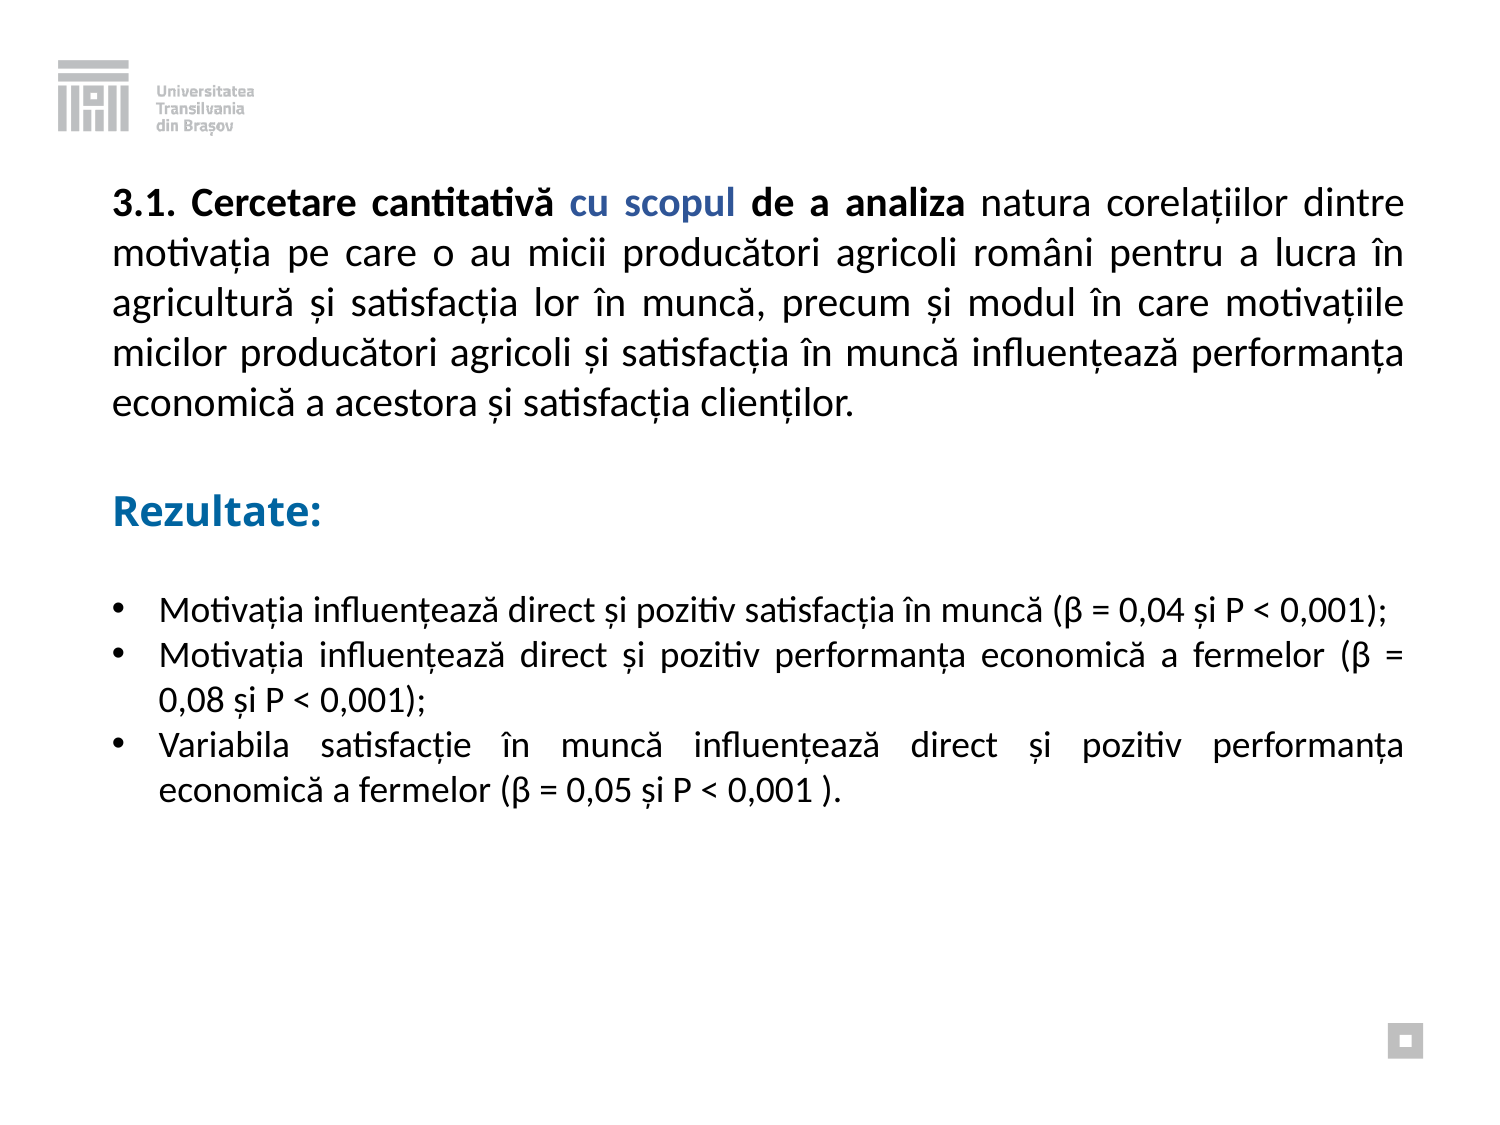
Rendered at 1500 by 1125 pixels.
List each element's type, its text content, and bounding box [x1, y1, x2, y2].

text_box 3.1. Cercetare cantitativă cu scopul de a analiza natura corelațiilor dintre motivația pe care o au micii producători agricoli români pentru a lucra în agricultură și satisfacția lor în muncă, precum și modul în care motivațiile micilor producători agricoli și satisfacția în muncă influențează performanța economică a acestora și satisfacția clienților. Rezultate: Motivația influențează direct și pozitiv satisfacția în muncă (β = 0,04 și P < 0,001); Motivația influențează direct și pozitiv performanța economică a fermelor (β = 0,08 și P < 0,001); Variabila satisfacție în muncă influențează direct și pozitiv performanța economică a fermelor (β = 0,05 și P < 0,001 ). [97, 167, 1420, 912]
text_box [1387, 1023, 1424, 1059]
picture [58, 60, 254, 136]
